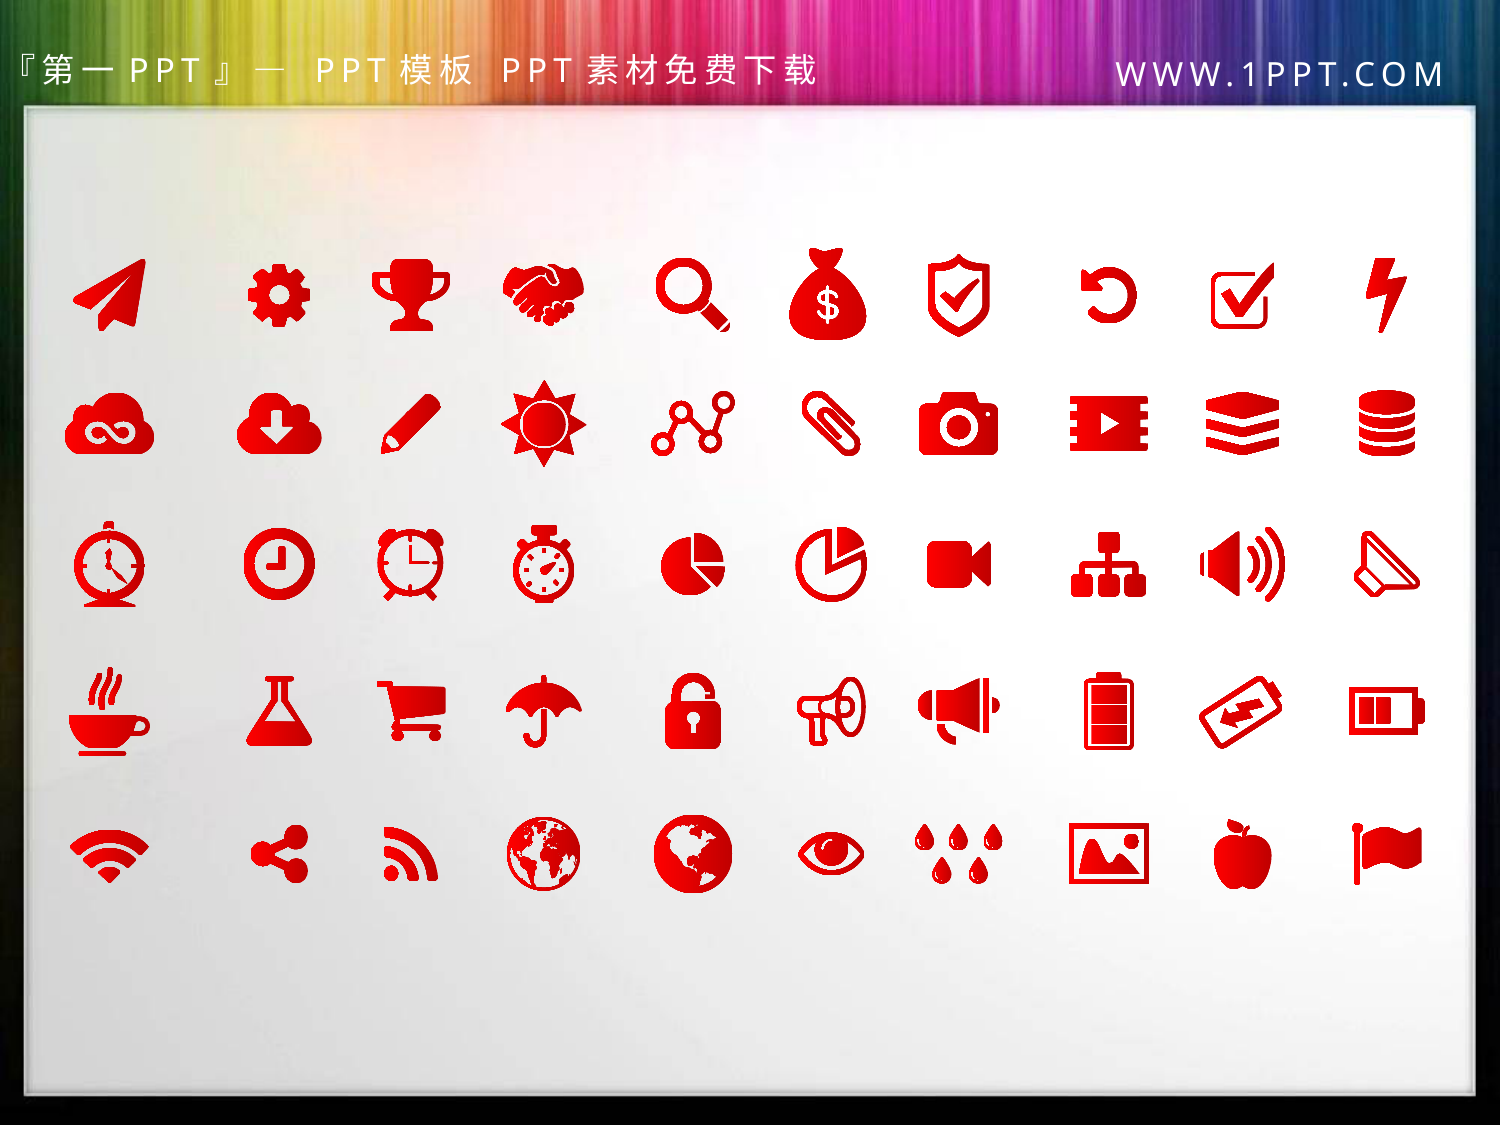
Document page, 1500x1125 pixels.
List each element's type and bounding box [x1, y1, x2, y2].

text_box [376, 681, 446, 742]
text_box [1083, 671, 1135, 751]
text_box [500, 379, 588, 467]
text_box [523, 709, 547, 748]
text_box [1362, 827, 1422, 869]
text_box [1206, 391, 1280, 456]
text_box [73, 259, 146, 332]
text_box [1068, 823, 1150, 885]
text_box [377, 527, 446, 601]
text_box [68, 666, 151, 756]
text_box [1213, 818, 1272, 889]
text_box [503, 263, 585, 328]
text_box [795, 526, 868, 602]
text_box [801, 390, 861, 457]
text_box [694, 533, 724, 562]
text_box [248, 264, 311, 327]
text_box [654, 814, 733, 894]
text_box [1358, 440, 1416, 457]
text_box [1210, 261, 1275, 329]
text_box [1070, 395, 1149, 452]
text_box [1352, 823, 1363, 885]
text_box [74, 530, 145, 608]
picture [0, 0, 1500, 1125]
text_box [69, 824, 150, 884]
text_box [512, 524, 575, 604]
text_box [1348, 686, 1426, 736]
text_box [384, 826, 439, 881]
text_box [246, 676, 313, 746]
text_box [798, 832, 865, 876]
text_box [505, 674, 582, 717]
text_box [1353, 530, 1421, 598]
text_box [651, 391, 736, 456]
text_box [243, 528, 316, 600]
text_box [764, 245, 898, 346]
text_box [919, 391, 999, 456]
text_box [1358, 390, 1416, 415]
text_box [1199, 526, 1286, 602]
text_box [250, 824, 308, 883]
text_box [1365, 257, 1408, 334]
text_box [372, 259, 451, 332]
text_box [914, 823, 1004, 884]
text_box [1080, 267, 1138, 324]
text_box [655, 257, 728, 330]
text_box [506, 816, 581, 891]
text_box [1071, 531, 1147, 597]
text_box [64, 392, 155, 455]
text_box [661, 537, 711, 596]
text_box [237, 392, 322, 455]
text_box [1358, 426, 1416, 442]
text_box [103, 521, 114, 530]
text_box [927, 253, 990, 337]
text_box [926, 540, 992, 588]
text_box [796, 676, 866, 746]
text_box [665, 672, 722, 750]
text_box [696, 566, 726, 587]
text_box [380, 393, 441, 454]
text_box [1199, 676, 1282, 749]
text_box [917, 677, 1001, 745]
text_box [1358, 412, 1416, 429]
text_box [720, 322, 731, 333]
